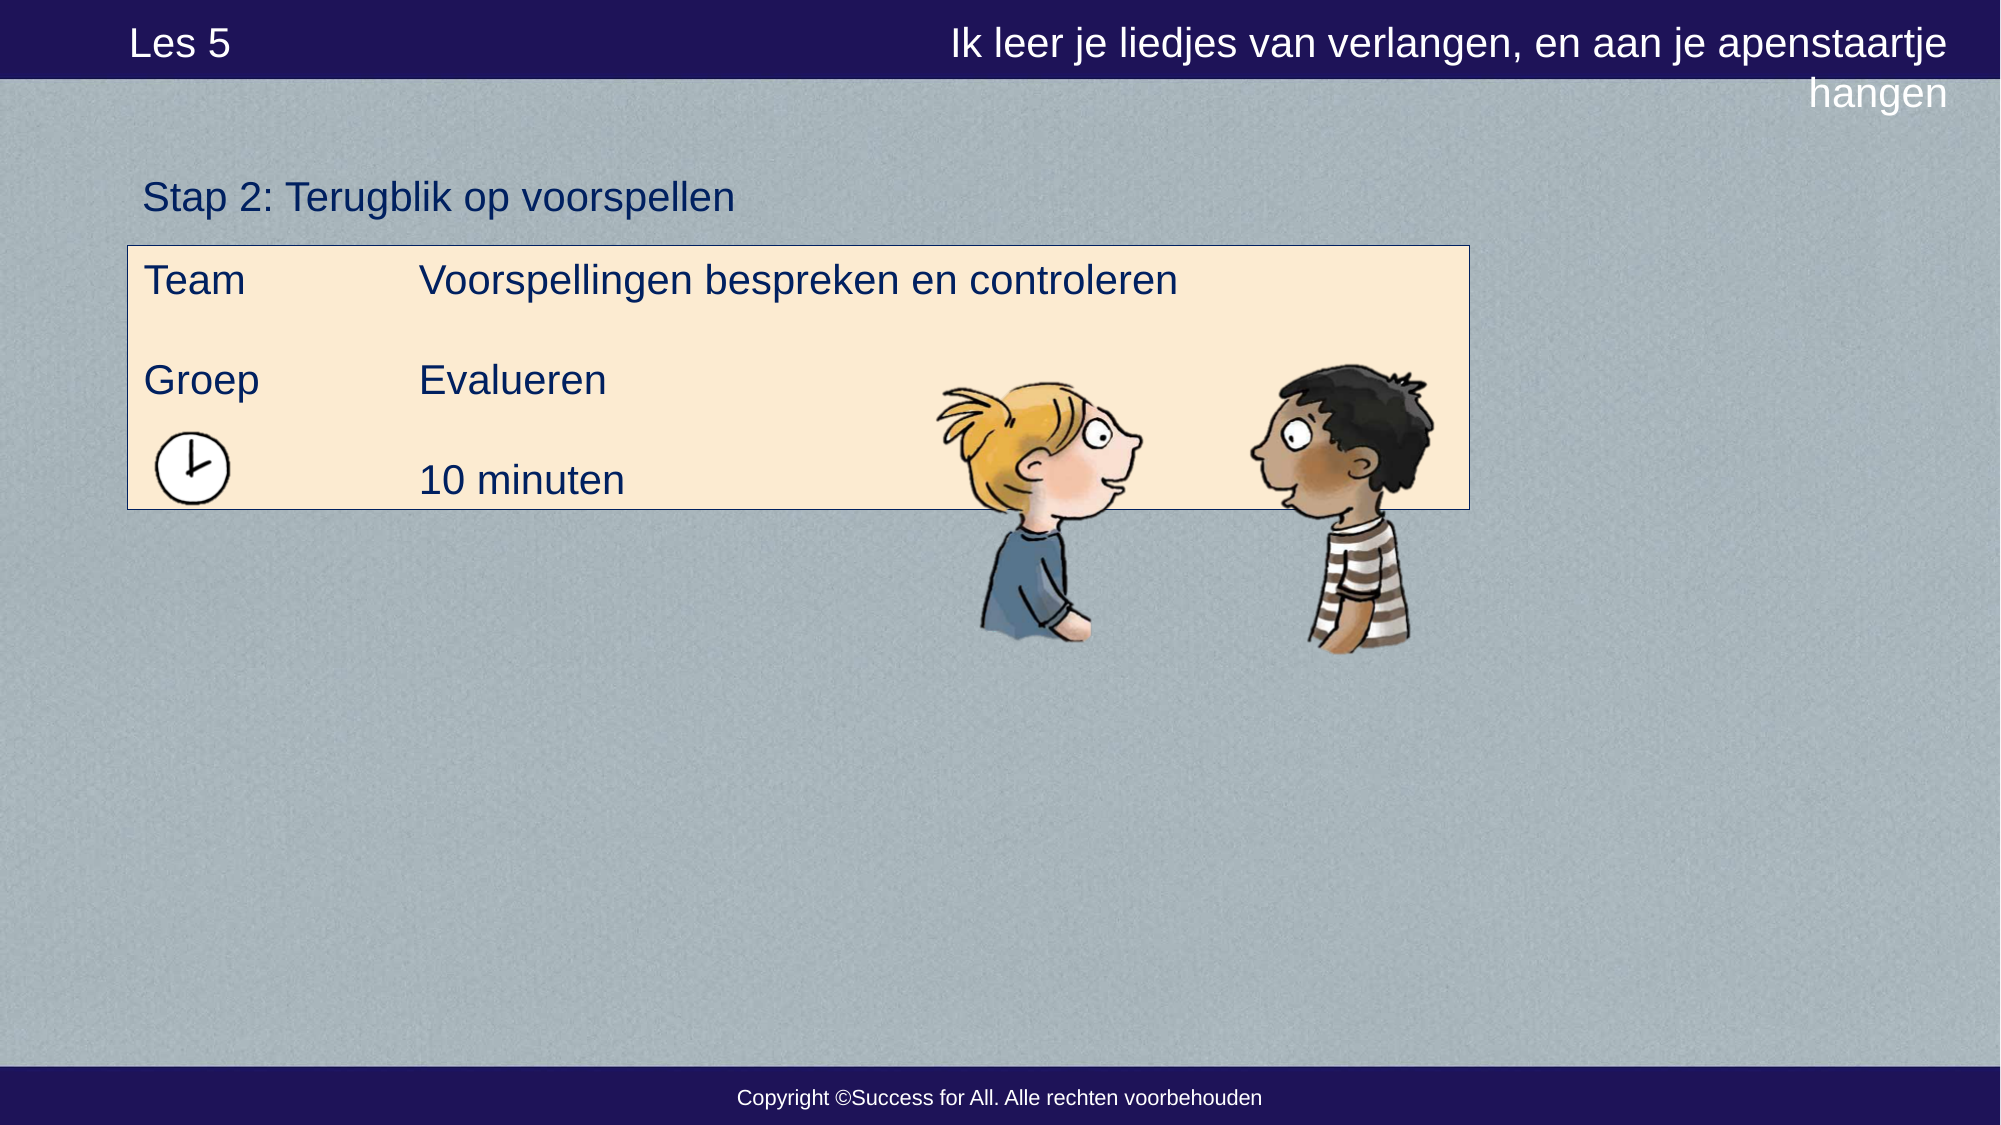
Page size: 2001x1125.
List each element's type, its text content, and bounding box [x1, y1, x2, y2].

picture [0, 0, 2001, 1125]
text_box Team Voorspellingen bespreken en controleren Groep Evalueren 10 minuten [127, 245, 1470, 510]
text_box Ik leer je liedjes van verlangen, en aan je apenstaartje hangen [786, 8, 1963, 123]
text_box Stap 2: Terugblik op voorspellen [127, 162, 1648, 227]
text_box Copyright ©Success for All. Alle rechten voorbehouden [0, 1076, 2000, 1125]
text_box Les 5 [114, 8, 354, 73]
